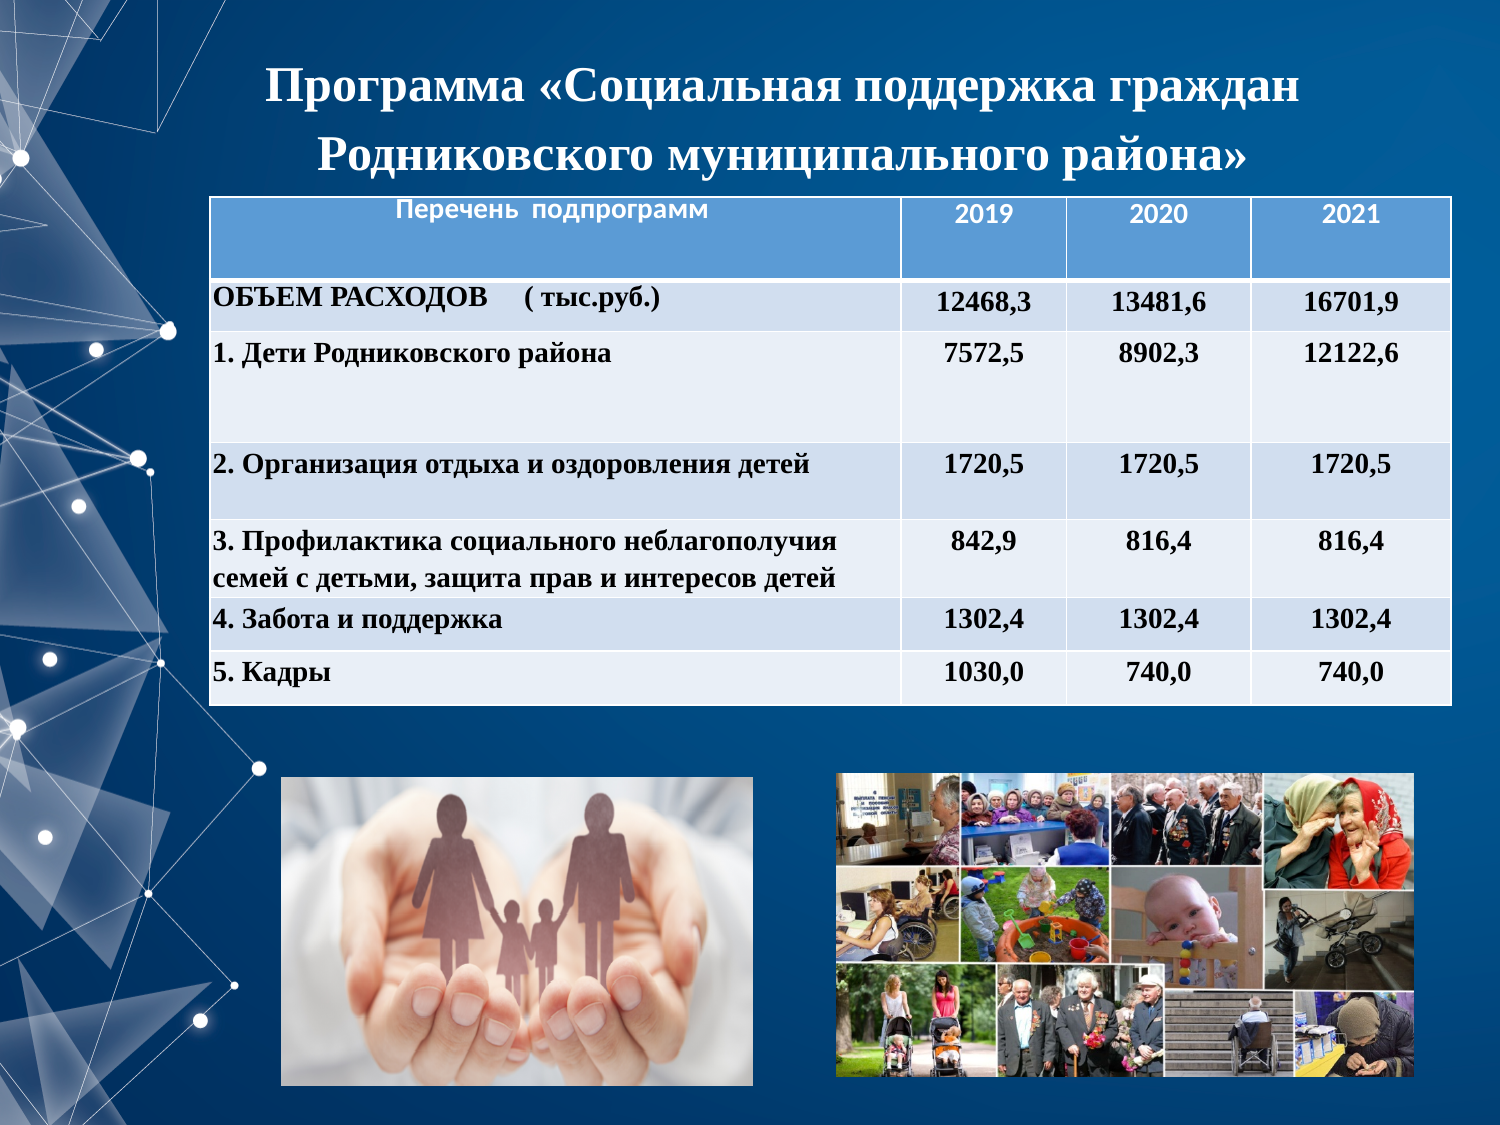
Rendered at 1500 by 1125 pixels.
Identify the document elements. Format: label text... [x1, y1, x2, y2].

table_cell 740,0 [1252, 652, 1450, 704]
table_cell 12468,3 [902, 283, 1066, 331]
table_cell ОБЪЕМ РАСХОДОВ ( тыс.руб.) [211, 283, 900, 331]
table_cell 7572,5 [902, 332, 1066, 442]
table_cell 1302,4 [1252, 598, 1450, 650]
table_cell 1720,5 [1252, 443, 1450, 519]
table_cell 842,9 [902, 520, 1066, 597]
table_cell 8902,3 [1067, 332, 1250, 442]
table_cell 816,4 [1067, 520, 1250, 597]
table_cell 1302,4 [902, 598, 1066, 650]
table_cell 1302,4 [1067, 598, 1250, 650]
title Программа «Социальная поддержка граждан Родниковского муниципального района» [140, 26, 1427, 196]
table_cell 3. Профилактика социального неблагополучия семей с детьми, защита прав и интересов детей [211, 520, 900, 597]
table_header 2020 [1067, 198, 1250, 278]
table_header 2019 [902, 198, 1066, 278]
table_cell 740,0 [1067, 652, 1250, 704]
table_cell 1030,0 [902, 652, 1066, 704]
table_cell 1720,5 [902, 443, 1066, 519]
table_cell 16701,9 [1252, 283, 1450, 331]
table_header Перечень подпрограмм [211, 198, 900, 278]
table_cell 12122,6 [1252, 332, 1450, 442]
table_cell 2. Организация отдыха и оздоровления детей [211, 443, 900, 519]
picture [0, 0, 1500, 1125]
table_cell 5. Кадры [211, 652, 900, 704]
table_cell 1720,5 [1067, 443, 1250, 519]
table_cell 13481,6 [1067, 283, 1250, 331]
table_cell 816,4 [1252, 520, 1450, 597]
table_cell 4. Забота и поддержка [211, 598, 900, 650]
table_cell 1. Дети Родниковского района [211, 332, 900, 442]
table_header 2021 [1252, 198, 1450, 278]
